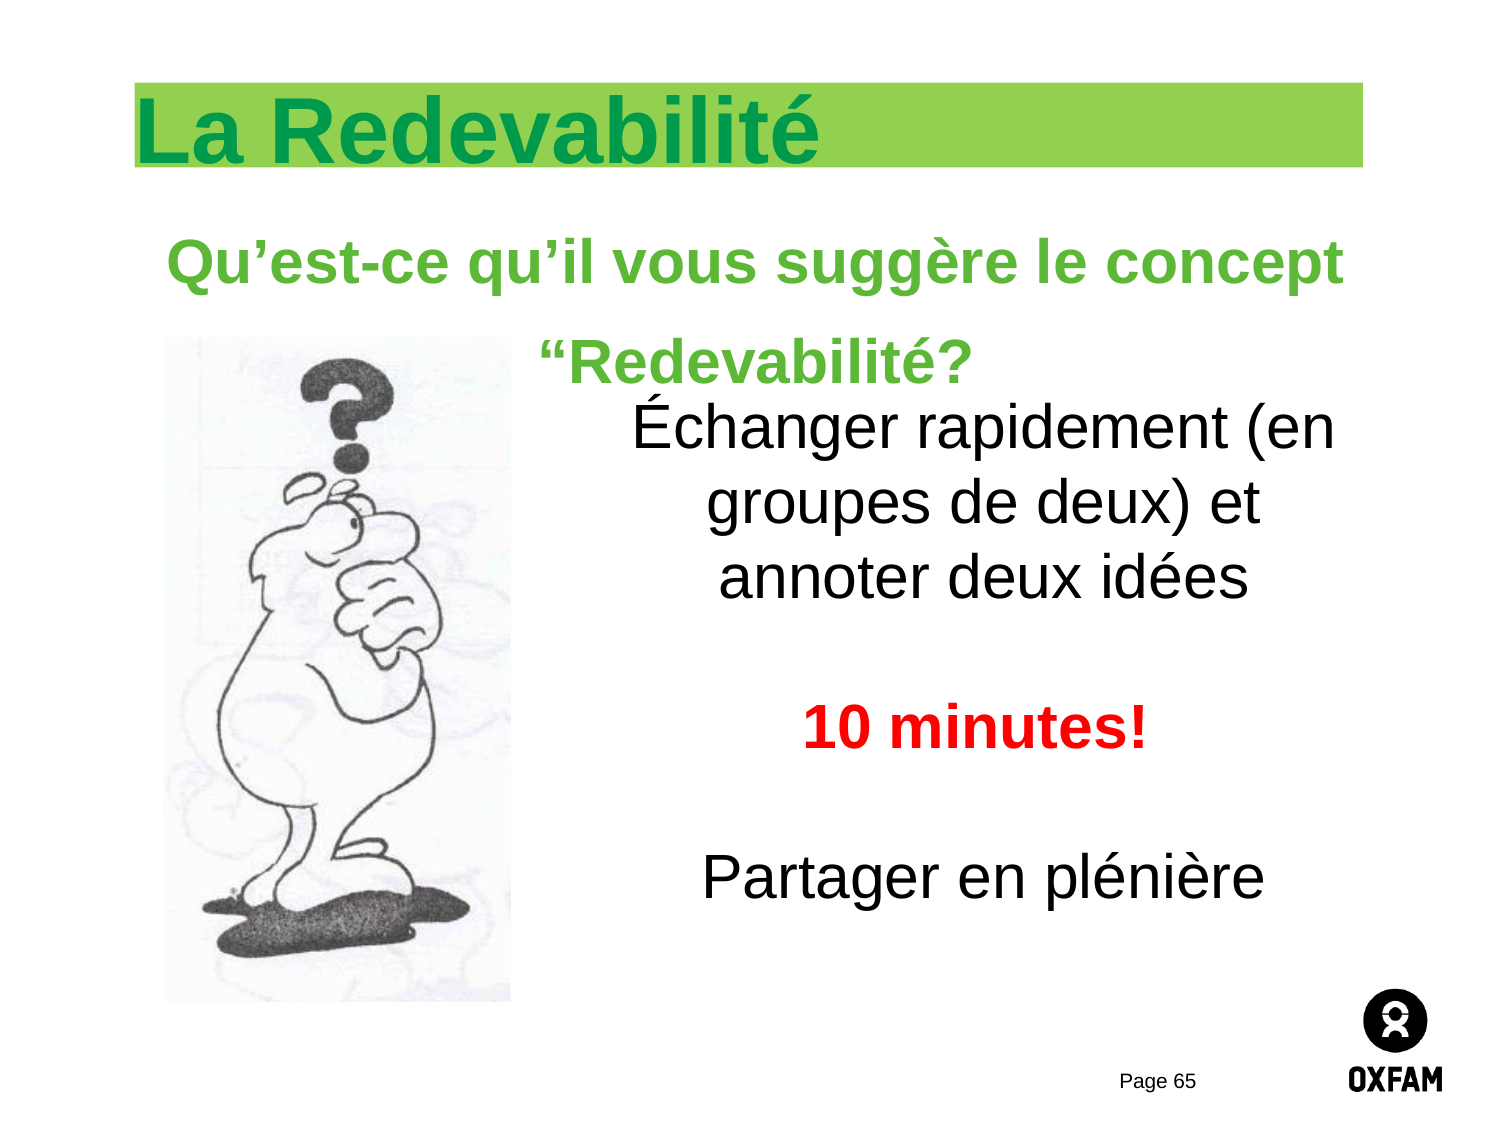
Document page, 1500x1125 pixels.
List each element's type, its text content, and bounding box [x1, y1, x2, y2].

text_box Échanger rapidement (en groupes de deux) et annoter deux idées 10 minutes! Partager en plénière [615, 378, 1354, 918]
text_box La Redevabilité [134, 82, 1363, 168]
title Qu’est-ce qu’il vous suggère le concept “Redevabilité? [111, 196, 1400, 374]
picture [163, 337, 511, 1003]
picture [1345, 985, 1445, 1095]
slide_number Page 65 [1119, 1066, 1322, 1095]
